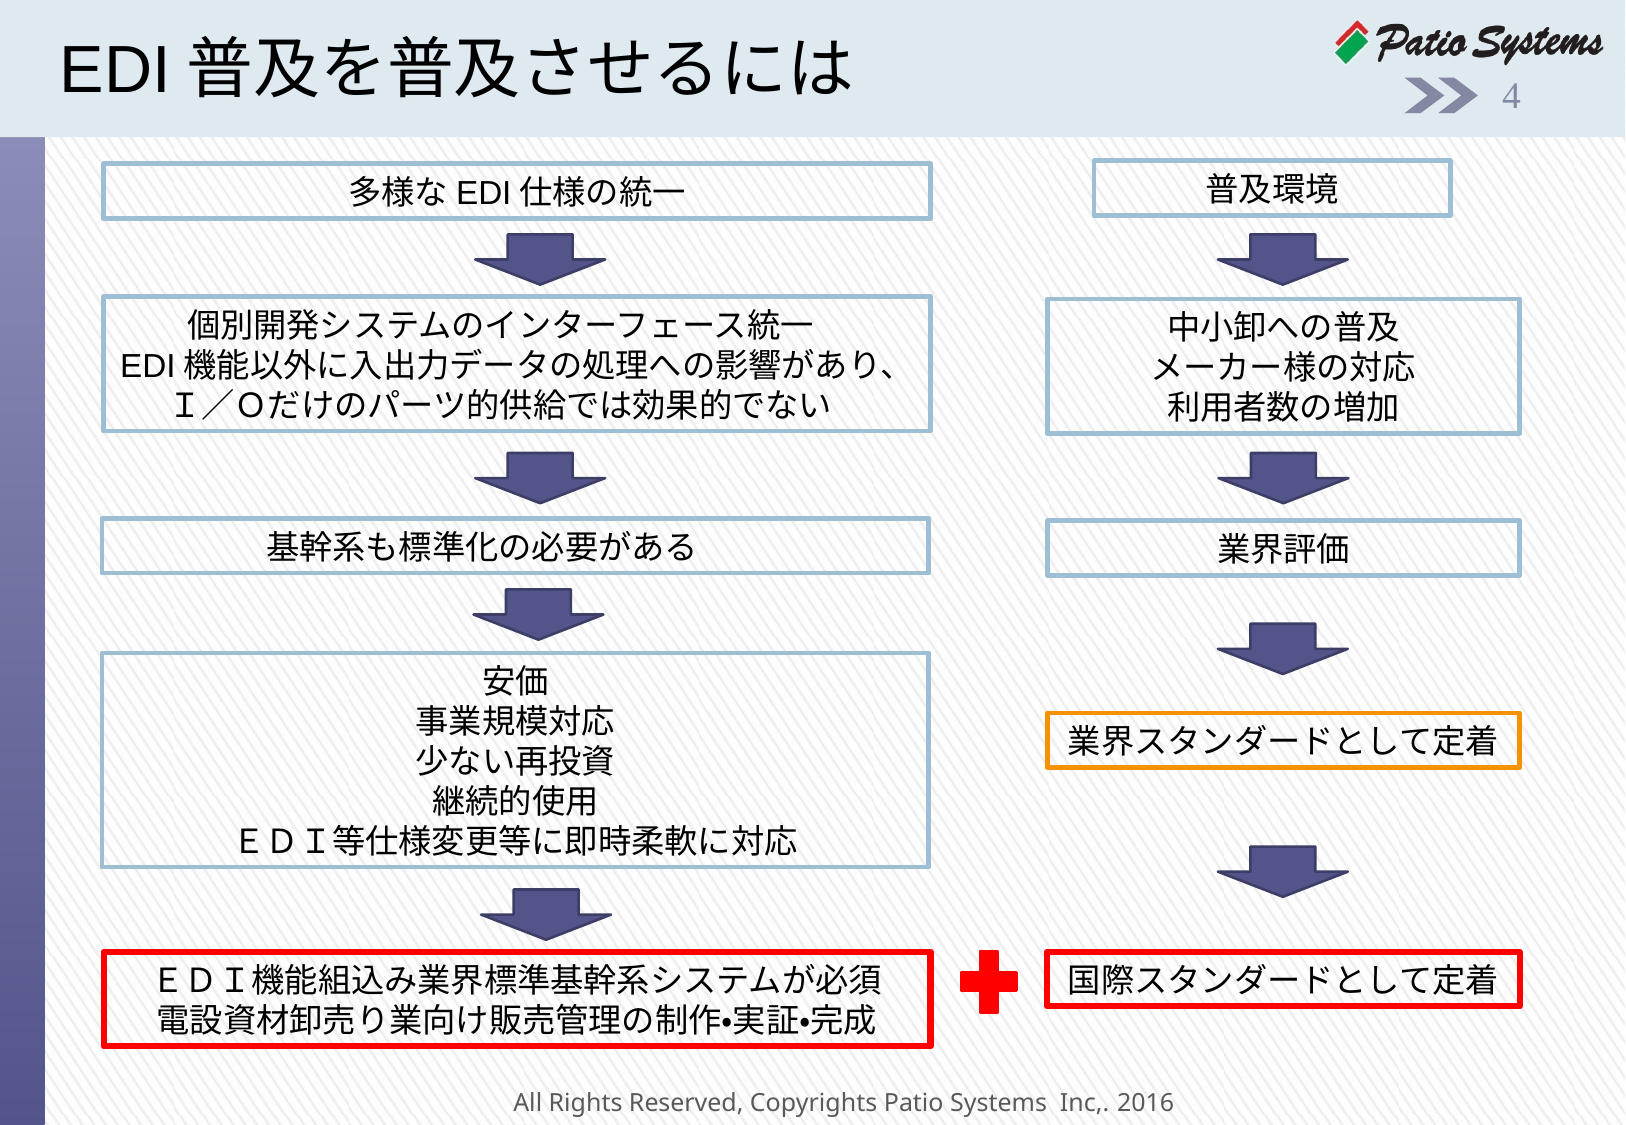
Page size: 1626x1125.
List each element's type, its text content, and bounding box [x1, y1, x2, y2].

text_box [479, 888, 613, 941]
text_box [473, 451, 607, 505]
text_box 基幹系も標準化の必要がある [101, 518, 929, 574]
text_box [1216, 622, 1350, 676]
text_box 安価 事業規模対応 少ない再投資 継続的使用 ＥＤＩ等仕様変更等に即時柔軟に対応 [101, 652, 929, 868]
text_box [472, 588, 605, 641]
text_box 国際スタンダードとして定着 [1047, 951, 1520, 1007]
title EDI普及を普及させるには [44, 18, 1409, 138]
text_box [1217, 451, 1350, 505]
text_box [473, 233, 607, 286]
slide_number 3 [1487, 63, 1616, 124]
picture [1409, 19, 1604, 66]
text_box ＥＤＩ機能組込み業界標準基幹系システムが必須 電設資材卸売り業向け販売管理の制作・実証・完成 [103, 951, 931, 1047]
text_box [960, 950, 1018, 1014]
text_box 普及環境 [1094, 160, 1451, 216]
text_box 業界スタンダードとして定着 [1047, 712, 1520, 768]
text_box [1216, 233, 1350, 286]
text_box 業界評価 [1047, 520, 1520, 576]
text_box 中小卸への普及 メーカー様の対応 利用者数の増加 [1047, 299, 1520, 434]
text_box [1216, 845, 1350, 899]
text_box 多様なEDI仕様の統一 [103, 163, 931, 219]
text_box 個別開発システムのインターフェース統一 EDI機能以外に入出力データの処理への影響があり、 Ｉ／Ｏだけのパーツ的供給では効果的でない [103, 296, 931, 432]
